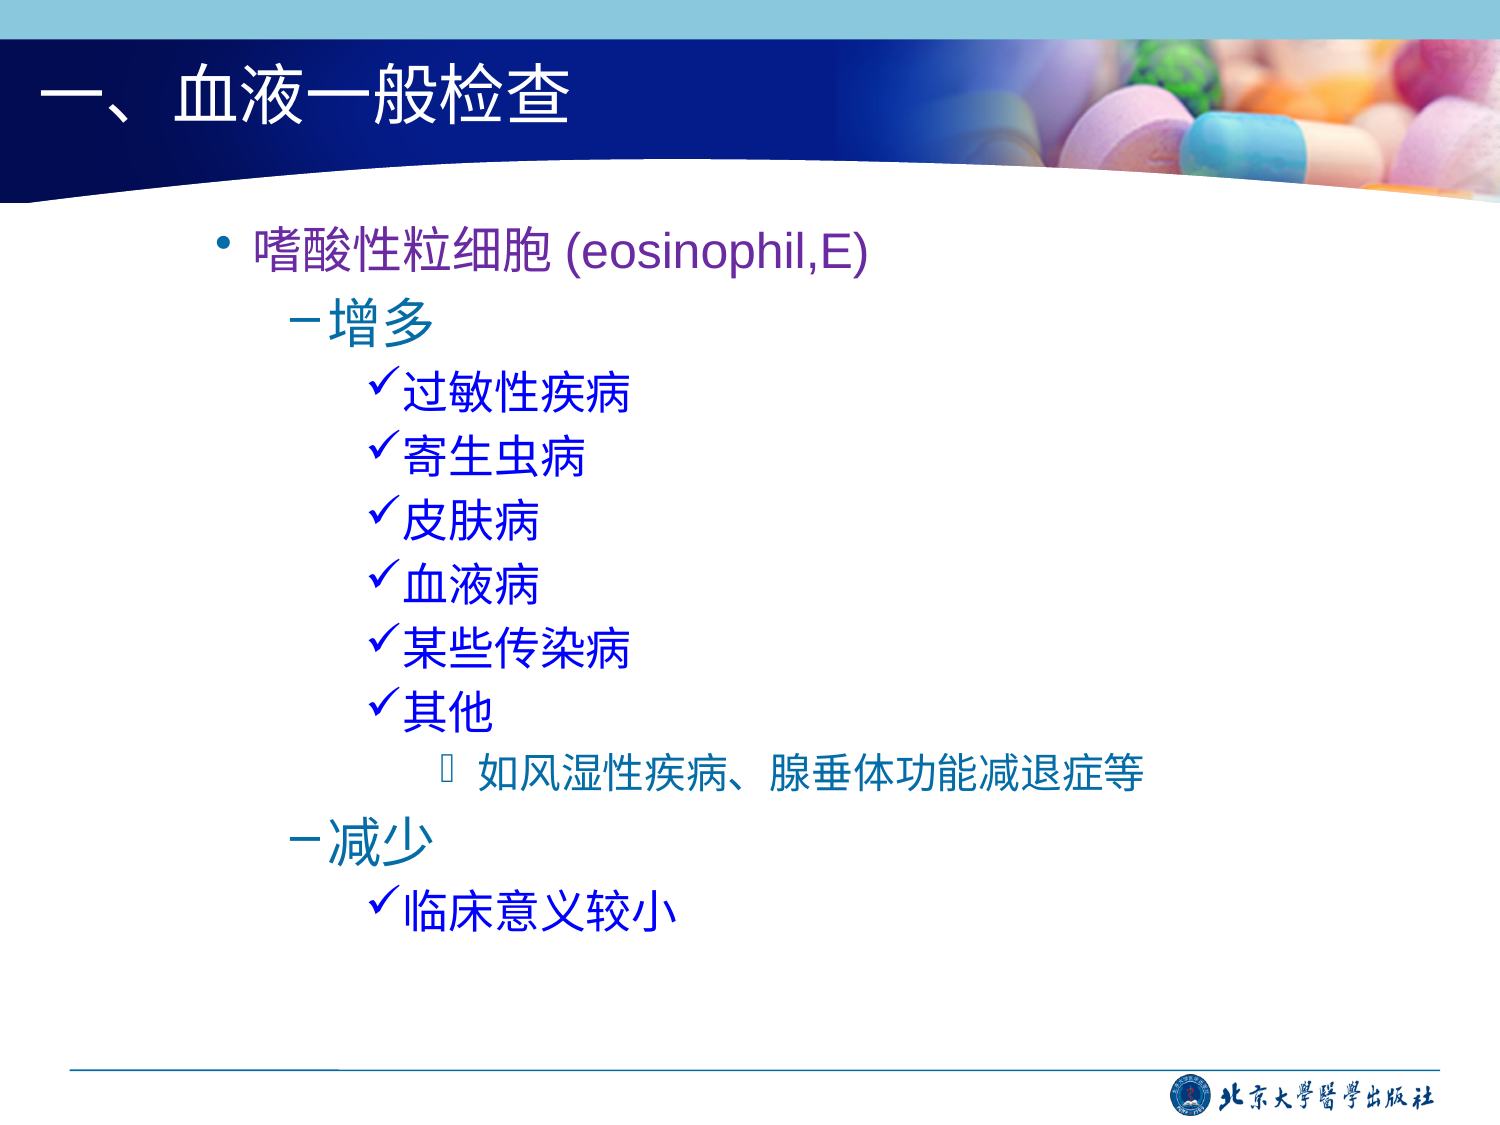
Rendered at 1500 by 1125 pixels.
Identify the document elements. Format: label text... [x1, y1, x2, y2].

picture [1170, 1074, 1436, 1118]
list 嗜酸性粒细胞(eosinophil,E) 增多 过敏性疾病 寄生虫病 皮肤病 血液病 某些传染病 其他 如风湿性疾病、腺垂体功能减退症等 减少 临床意义较小 [49, 210, 1463, 1026]
title 一、血液一般检查 [23, 46, 1349, 140]
picture [0, 40, 1500, 203]
